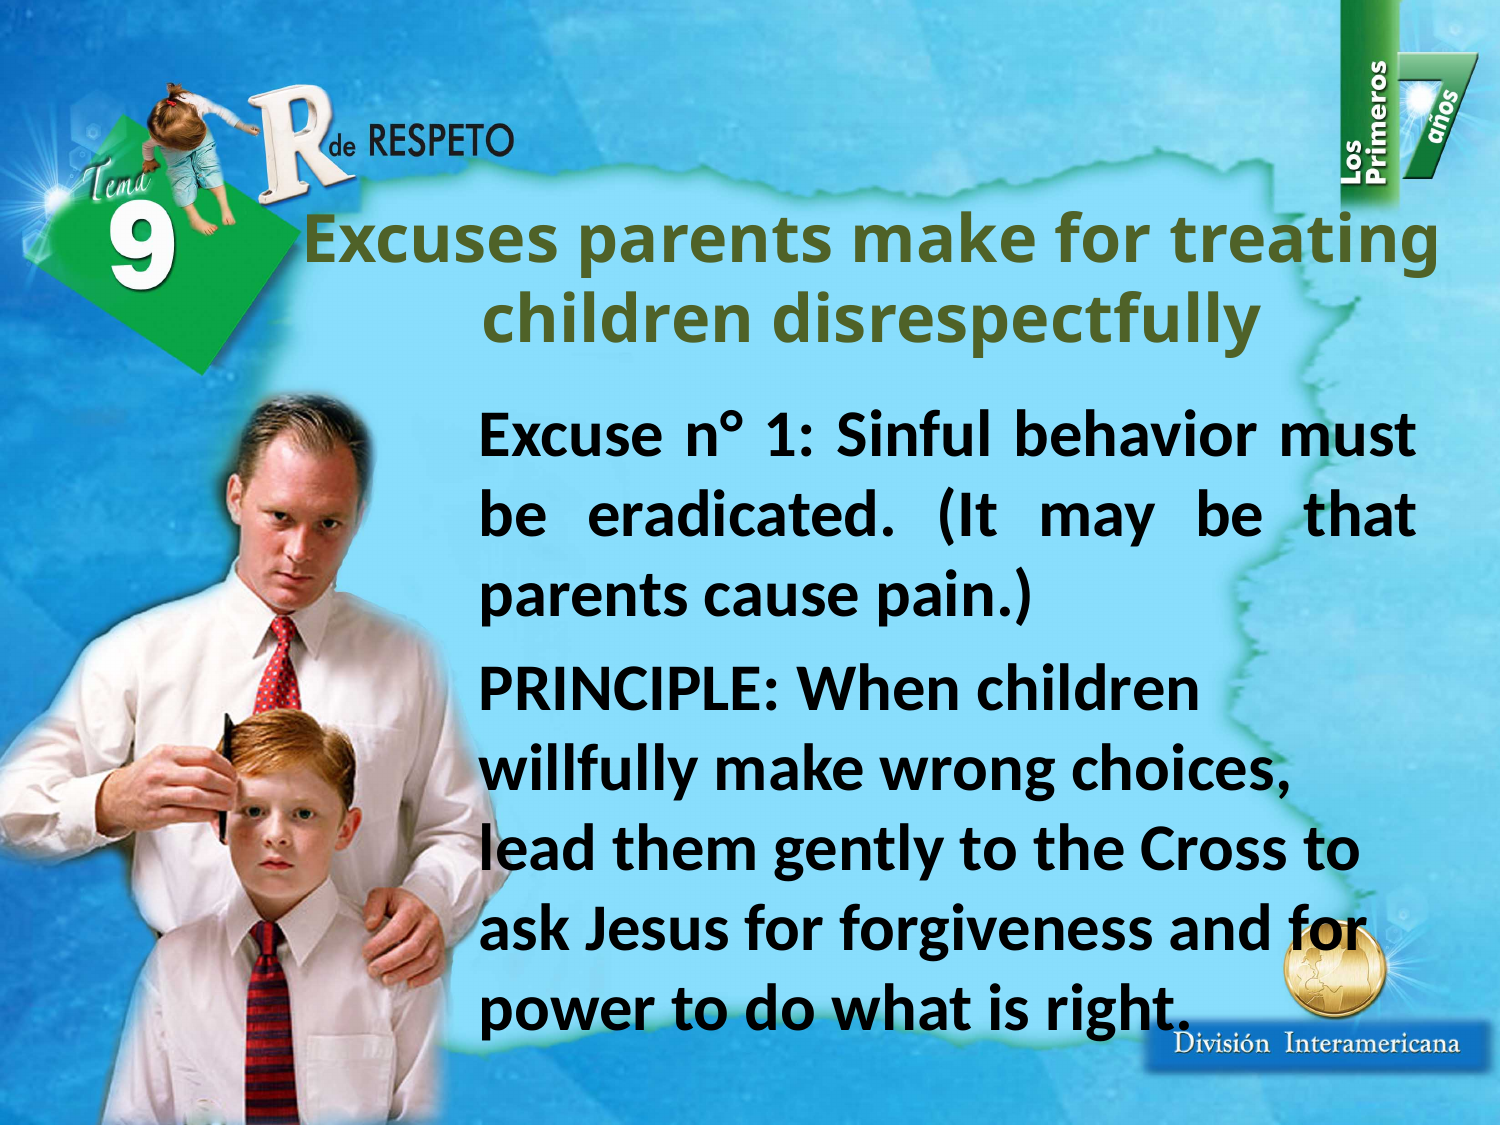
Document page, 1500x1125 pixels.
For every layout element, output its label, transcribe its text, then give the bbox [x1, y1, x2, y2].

picture [0, 0, 1500, 1125]
list Excuse n° 1: Sinful behavior must be eradicated. (It may be that parents cause pain.) PRINCIPLE: When children willfully make wrong choices, lead them gently to the Cross to ask Jesus for forgiveness and for power to do what is right. [407, 382, 1434, 1125]
title Excuses parents make for treating children disrespectfully [196, 175, 1500, 375]
